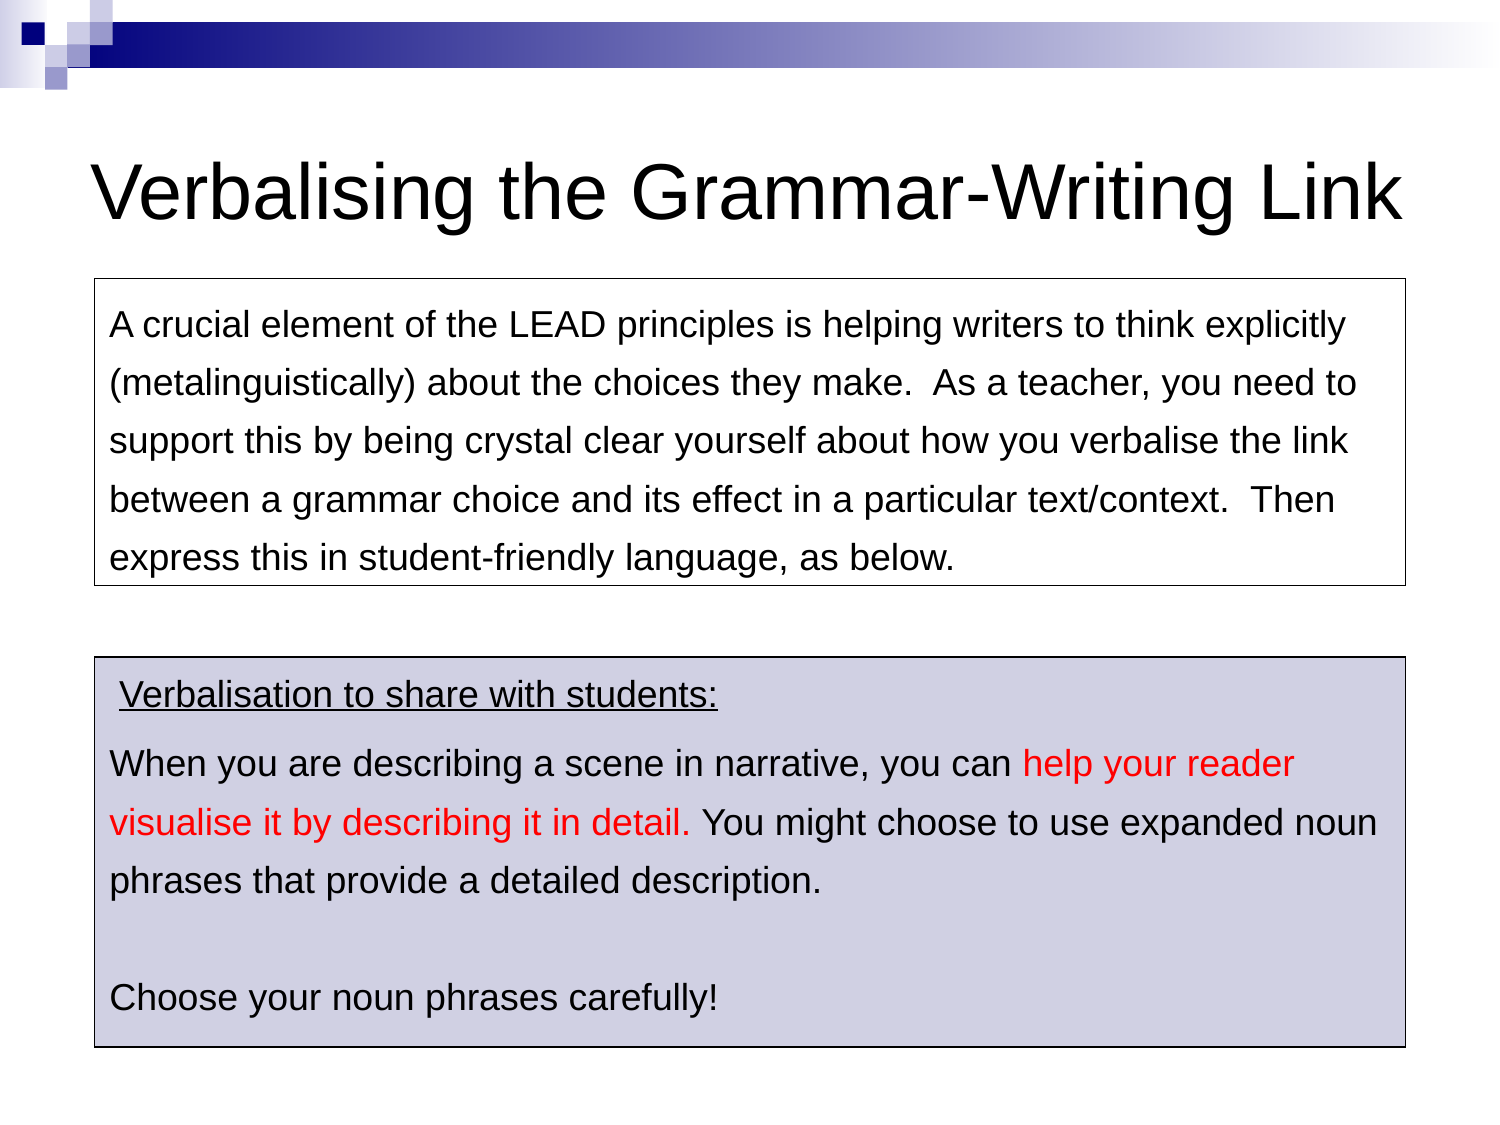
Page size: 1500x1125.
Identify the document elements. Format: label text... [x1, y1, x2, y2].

title Verbalising the Grammar-Writing Link [74, 74, 1483, 301]
list Verbalisation to share with students: When you are describing a scene in narrative, you can help your reader visualise it by describing it in detail. You might choose to use expanded noun phrases that provide a detailed description. Choose your noun phrases carefully! [94, 656, 1406, 1048]
text_box A crucial element of the LEAD principles is helping writers to think explicitly (metalinguistically) about the choices they make. As a teacher, you need to support this by being crystal clear yourself about how you verbalise the link between a grammar choice and its effect in a particular text/context. Then express this in student-friendly language, as below. [94, 278, 1406, 586]
